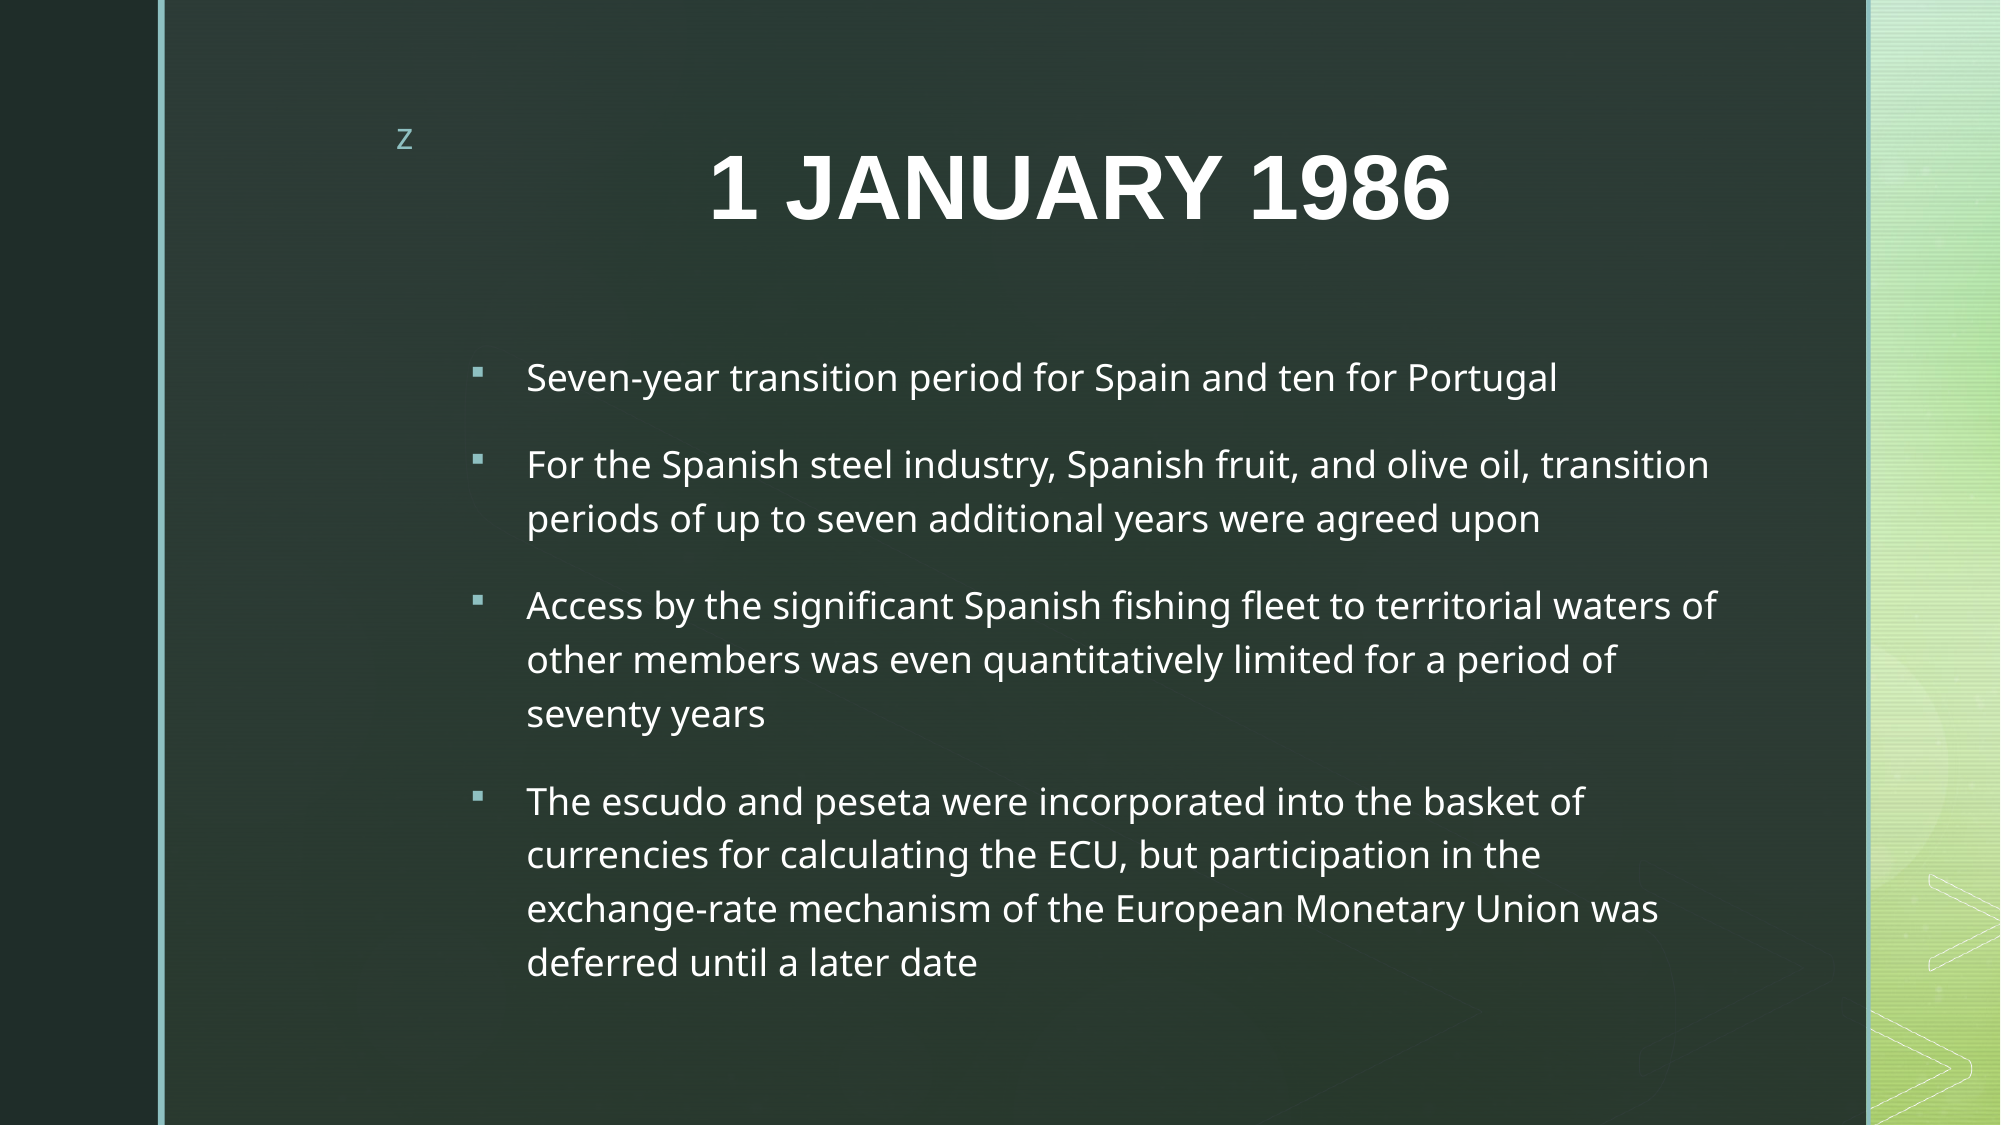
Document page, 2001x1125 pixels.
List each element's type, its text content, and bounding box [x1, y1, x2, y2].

title 1 JANUARY 1986 [428, 132, 1734, 310]
picture [1871, 0, 2001, 1125]
list Seven-year transition period for Spain and ten for Portugal For the Spanish steel industry, Spanish fruit, and olive oil, transition periods of up to seven additional years were agreed upon Access by the significant Spanish fishing fleet to territorial waters of other members was even quantitatively limited for a period of seventy years The escudo and peseta were incorporated into the basket of currencies for calculating the ECU, but participation in the exchange-rate mechanism of the European Monetary Union was deferred until a later date [454, 336, 1734, 993]
